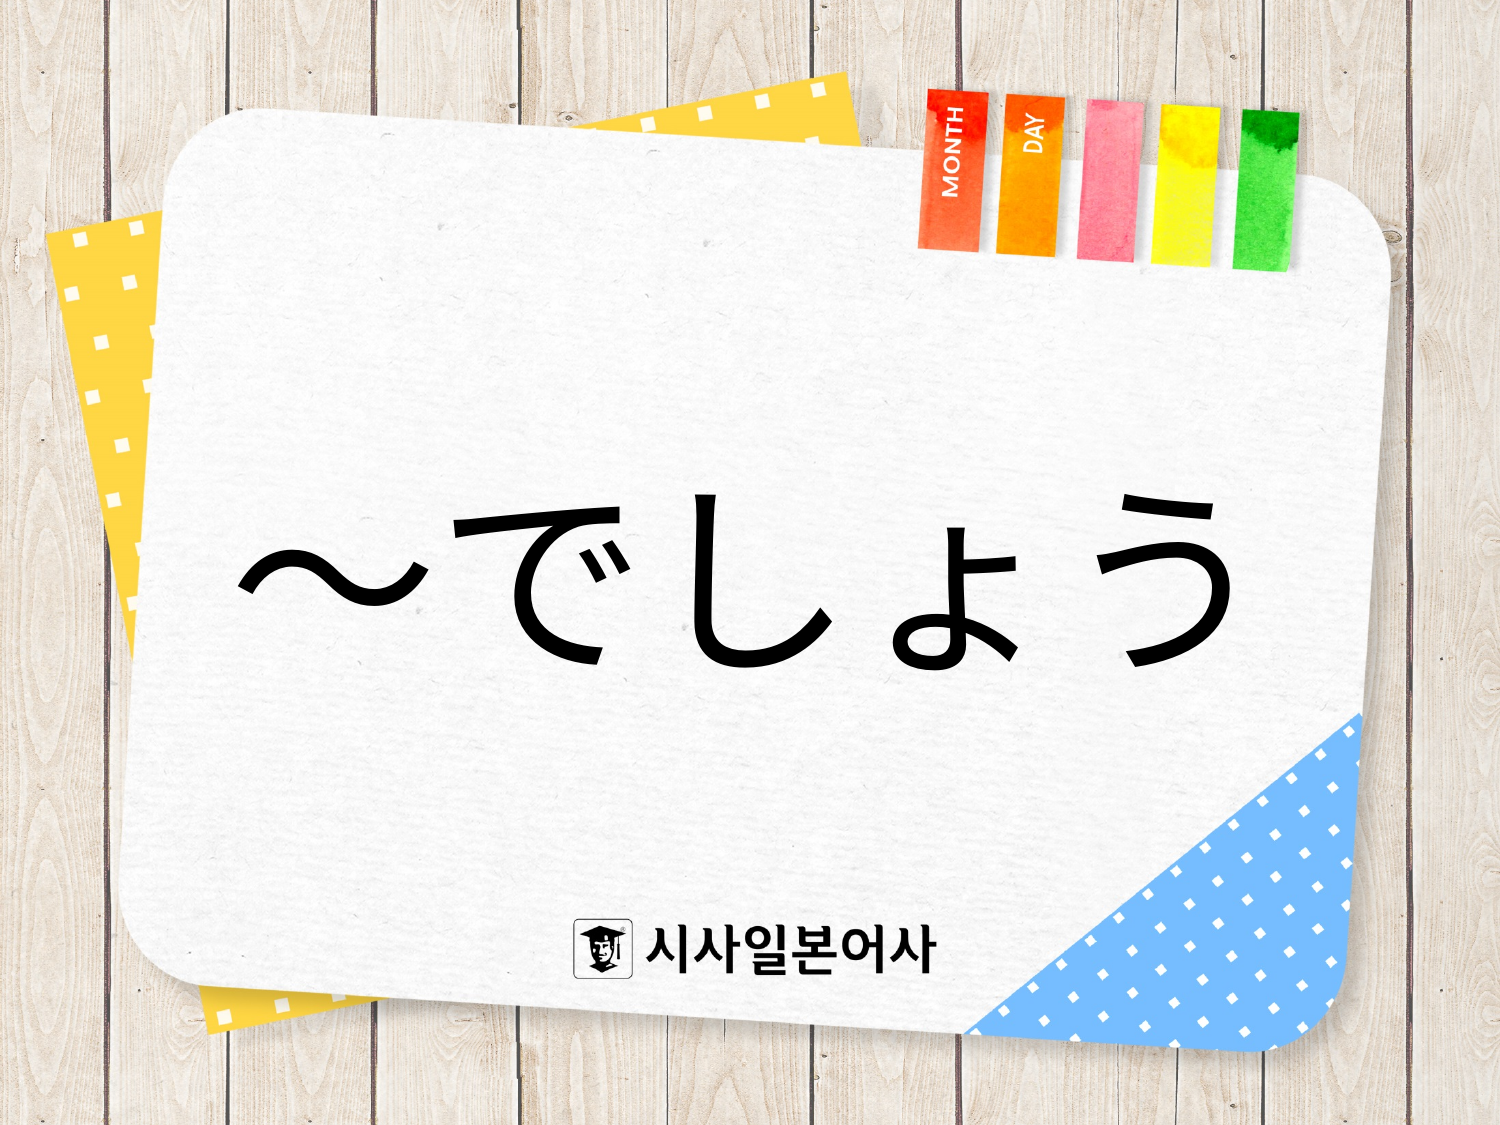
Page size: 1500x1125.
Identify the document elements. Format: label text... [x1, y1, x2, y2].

picture [0, 0, 1500, 1125]
title ～でしょう [75, 338, 1425, 811]
